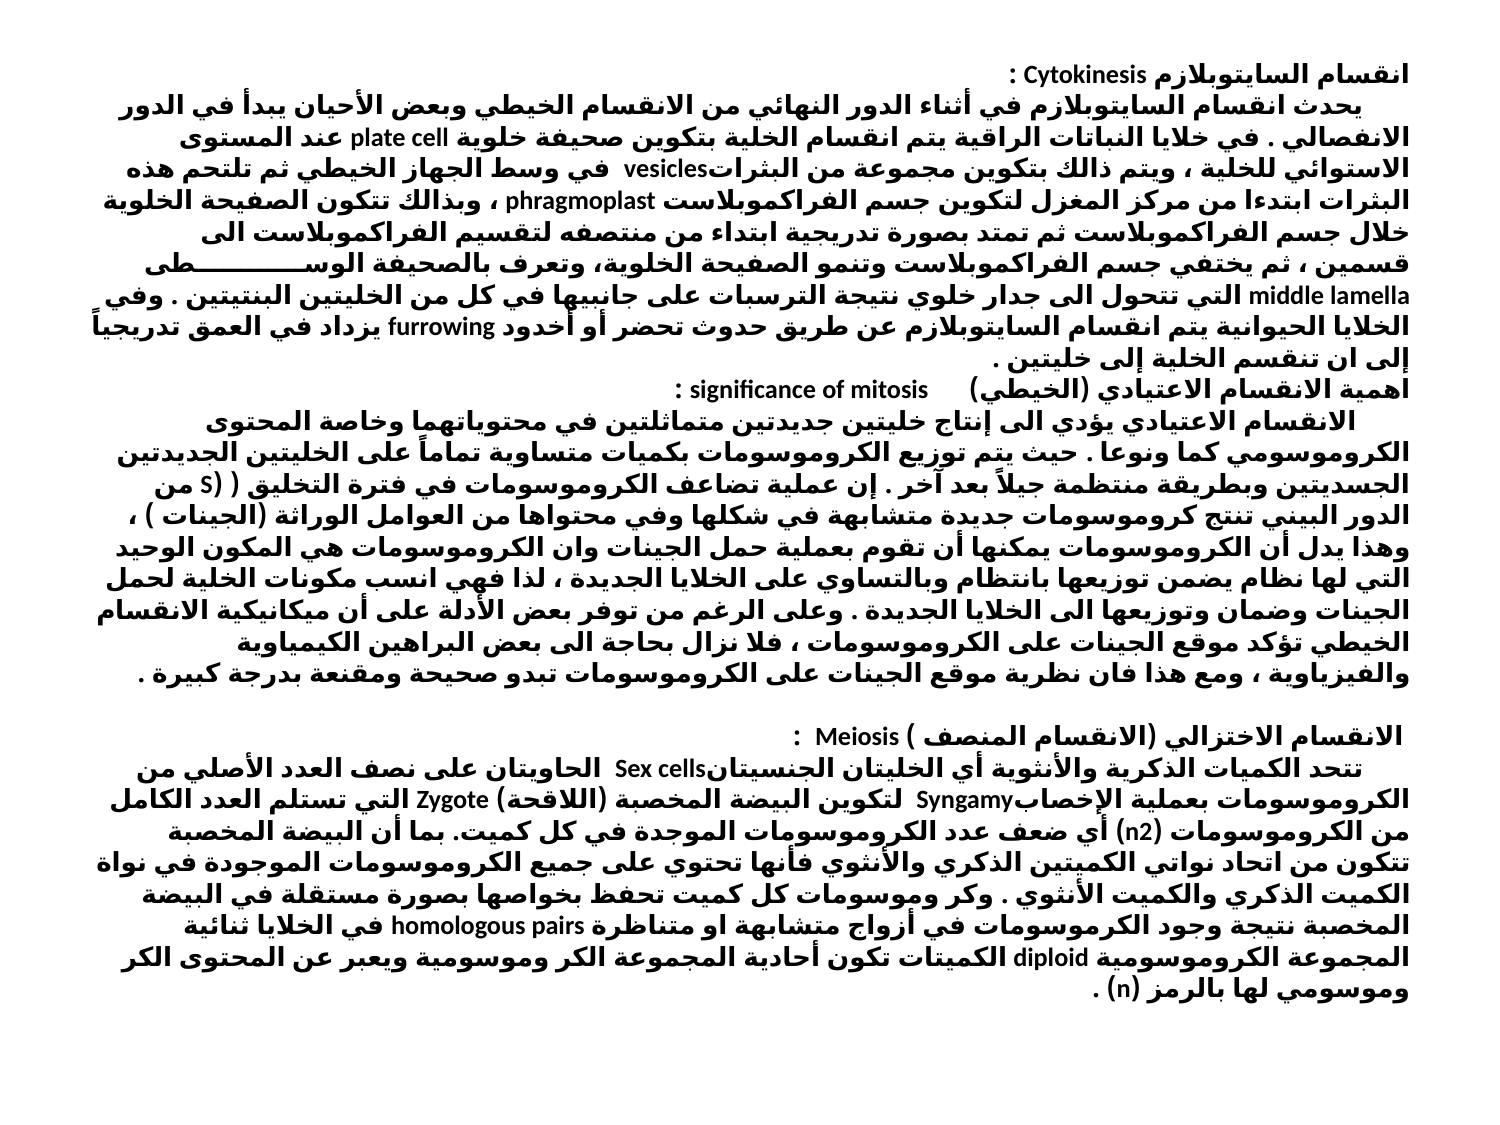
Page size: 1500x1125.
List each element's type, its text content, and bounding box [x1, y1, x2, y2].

title انقسام السايتوبلازم Cytokinesis : يحدث انقسام السايتوبلازم في أثناء الدور النهائي من الانقسام الخيطي وبعض الأحيان يبدأ في الدور الانفصالي . في خلايا النباتات الراقية يتم انقسام الخلية بتكوين صحيفة خلوية plate cell عند المستوى الاستوائي للخلية ، ويتم ذالك بتكوين مجموعة من البثراتvesicles في وسط الجهاز الخيطي ثم تلتحم هذه البثرات ابتدءا من مركز المغزل لتكوين جسم الفراكموبلاست phragmoplast ، وبذالك تتكون الصفيحة الخلوية خلال جسم الفراكموبلاست ثم تمتد بصورة تدريجية ابتداء من منتصفه لتقسيم الفراكموبلاست الى قسمين ، ثم يختفي جسم الفراكموبلاست وتنمو الصفيحة الخلوية، وتعرف بالصحيفة الوســــــــــــطى middle lamella التي تتحول الى جدار خلوي نتيجة الترسبات على جانبيها في كل من الخليتين البنتيتين . وفي الخلايا الحيوانية يتم انقسام السايتوبلازم عن طريق حدوث تحضر أو أخدود furrowing يزداد في العمق تدريجياً إلى ان تنقسم الخلية إلى خليتين . اهمية الانقسام الاعتيادي (الخيطي) significance of mitosis : الانقسام الاعتيادي يؤدي الى إنتاج خليتين جديدتين متماثلتين في محتوياتهما وخاصة المحتوى الكروموسومي كما ونوعا . حيث يتم توزيع الكروموسومات بكميات متساوية تماماً على الخليتين الجديدتين الجسديتين وبطريقة منتظمة جيلاً بعد آخر . إن عملية تضاعف الكروموسومات في فترة التخليق ( (S من الدور البيني تنتج كروموسومات جديدة متشابهة في شكلها وفي محتواها من العوامل الوراثة (الجينات ) ، وهذا يدل أن الكروموسومات يمكنها أن تقوم بعملية حمل الجينات وان الكروموسومات هي المكون الوحيد التي لها نظام يضمن توزيعها بانتظام وبالتساوي على الخلايا الجديدة ، لذا فهي انسب مكونات الخلية لحمل الجينات وضمان وتوزيعها الى الخلايا الجديدة . وعلى الرغم من توفر بعض الأدلة على أن ميكانيكية الانقسام الخيطي تؤكد موقع الجينات على الكروموسومات ، فلا نزال بحاجة الى بعض البراهين الكيمياوية والفيزياوية ، ومع هذا فان نظرية موقع الجينات على الكروموسومات تبدو صحيحة ومقنعة بدرجة كبيرة . الانقسام الاختزالي (الانقسام المنصف ) Meiosis : تتحد الكميات الذكرية والأنثوية أي الخليتان الجنسيتانSex cells الحاويتان على نصف العدد الأصلي من الكروموسومات بعملية الإخصابSyngamy لتكوين البيضة المخصبة (اللاقحة) Zygote التي تستلم العدد الكامل من الكروموسومات (n2) أي ضعف عدد الكروموسومات الموجدة في كل كميت. بما أن البيضة المخصبة تتكون من اتحاد نواتي الكميتين الذكري والأنثوي فأنها تحتوي على جميع الكروموسومات الموجودة في نواة الكميت الذكري والكميت الأنثوي . وكر وموسومات كل كميت تحفظ بخواصها بصورة مستقلة في البيضة المخصبة نتيجة وجود الكرموسومات في أزواج متشابهة او متناظرة homologous pairs في الخلايا ثنائية المجموعة الكروموسومية diploid الكميتات تكون أحادية المجموعة الكر وموسومية ويعبر عن المحتوى الكر وموسومي لها بالرمز (n) . [75, 45, 1425, 1047]
